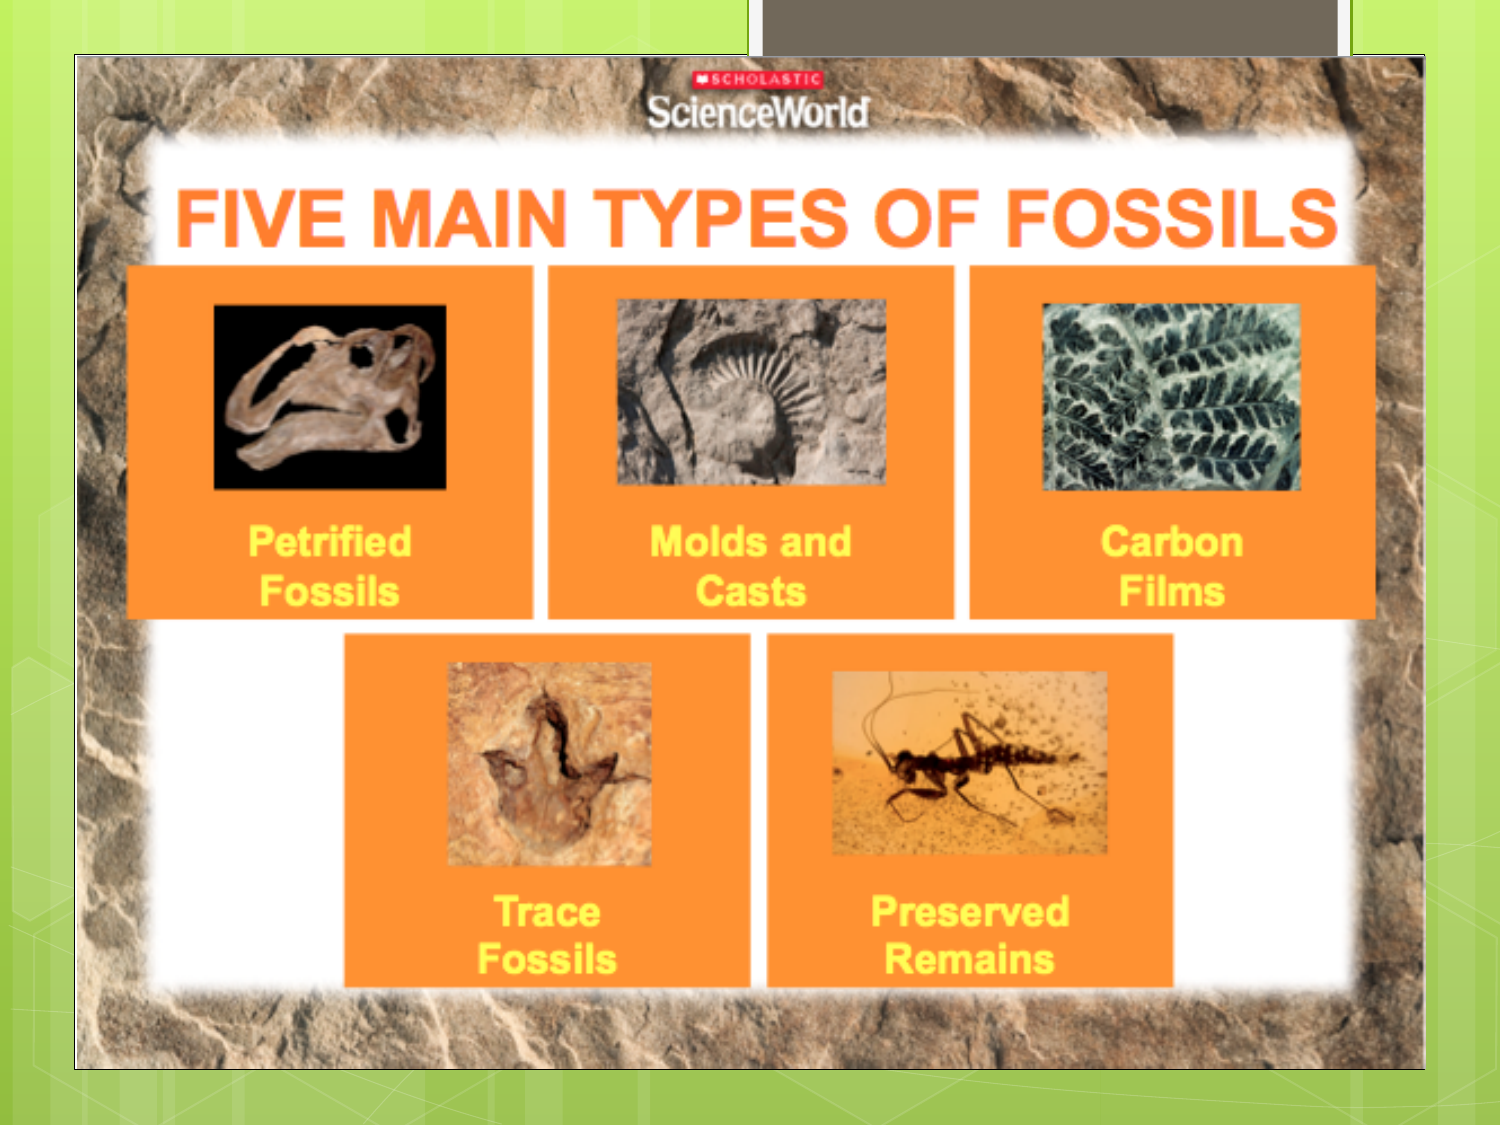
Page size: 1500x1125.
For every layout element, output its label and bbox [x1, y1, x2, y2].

picture [77, 56, 1426, 1069]
